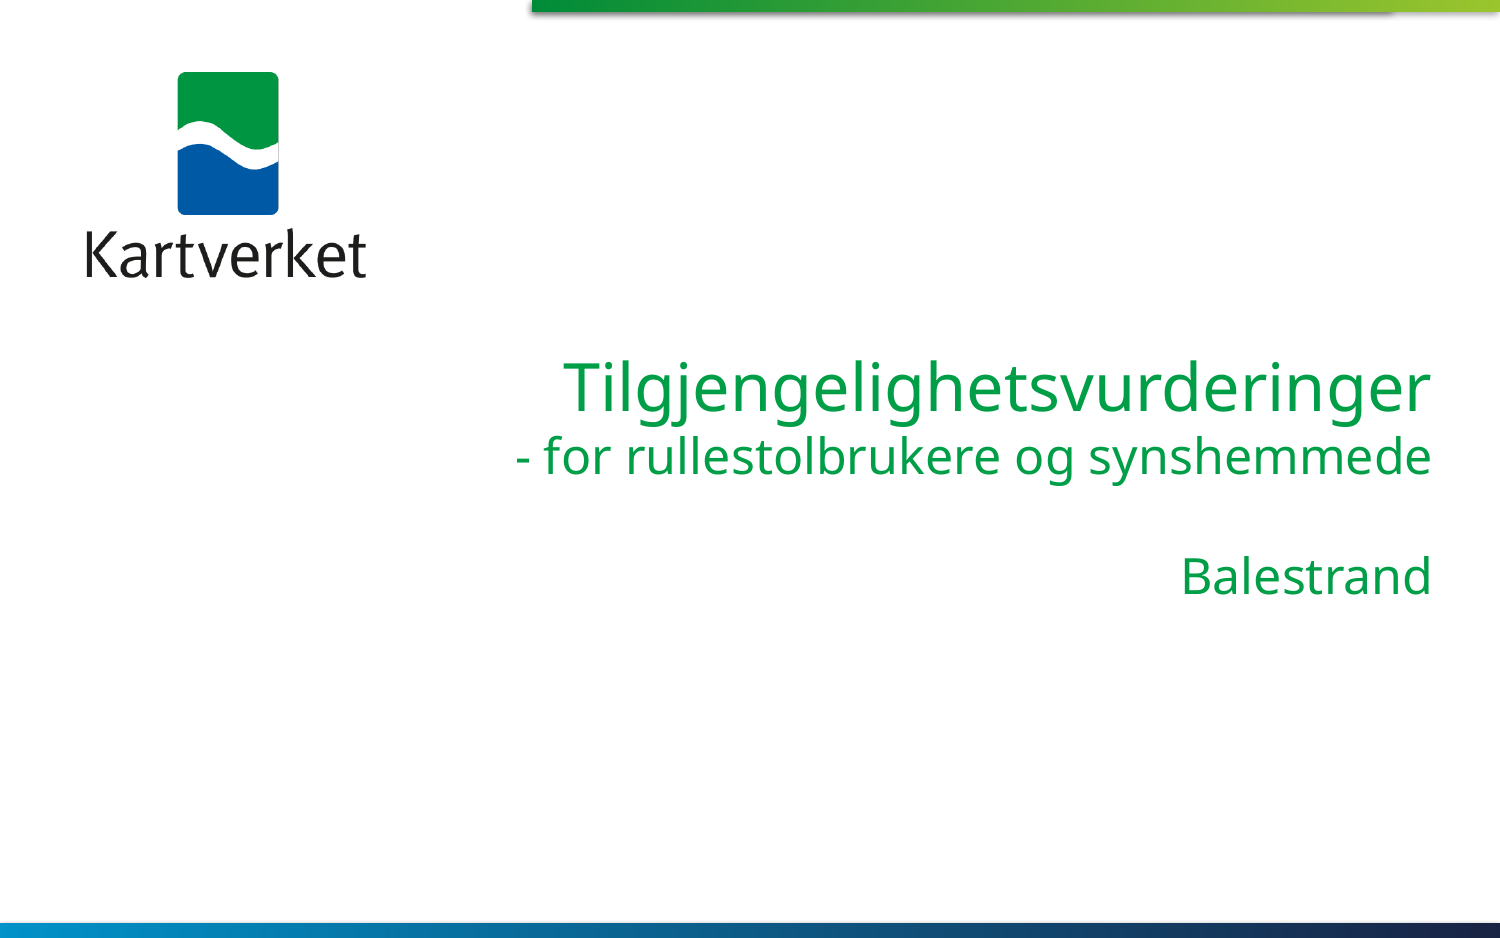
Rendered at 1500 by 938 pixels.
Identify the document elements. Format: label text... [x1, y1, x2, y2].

text_box Tilgjengelighetsvurderinger - for rullestolbrukere og synshemmede Balestrand [66, 337, 1449, 613]
